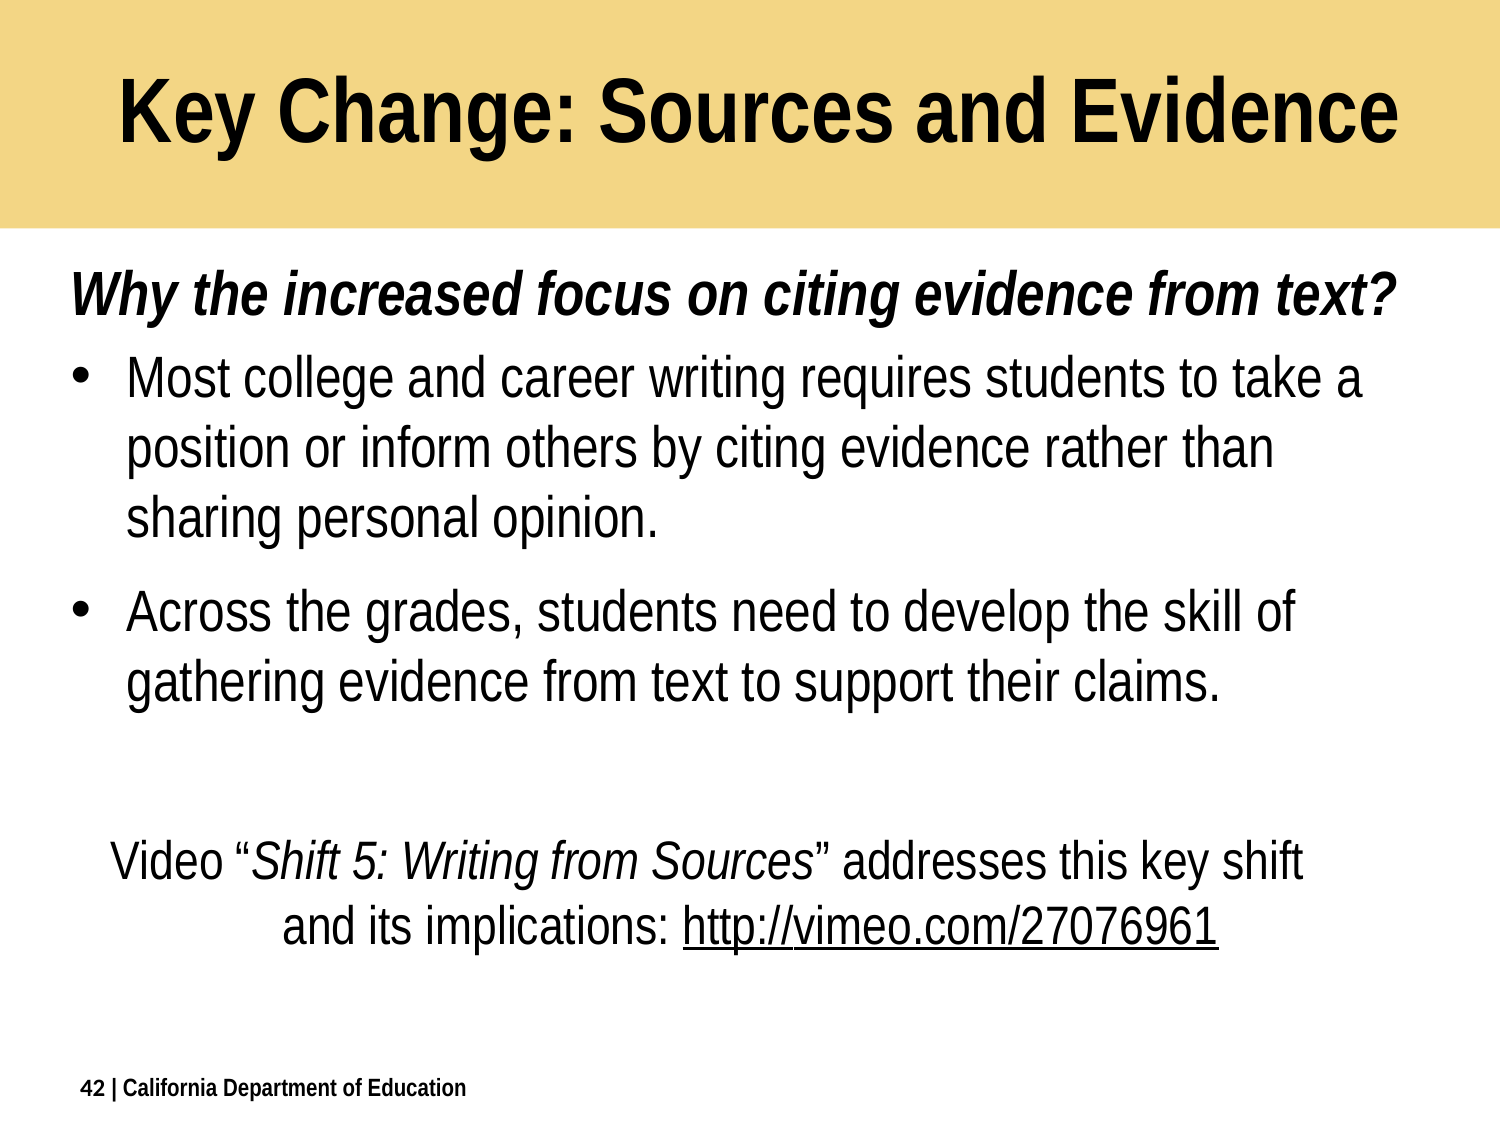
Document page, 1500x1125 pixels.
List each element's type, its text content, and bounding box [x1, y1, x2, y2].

slide_number 42 [55, 1064, 121, 1124]
title Key Change: Sources and Evidence [0, 11, 1500, 200]
footer | California Department of Education [121, 1064, 699, 1124]
list Why the increased focus on citing evidence from text? Most college and career writing requires students to take a position or inform others by citing evidence rather than sharing personal opinion. Across the grades, students need to develop the skill of gathering evidence from text to support their claims. Video “Shift 5: Writing from Sources” addresses this key shift and its implications: http://vimeo.com/27076961 [55, 245, 1446, 1061]
